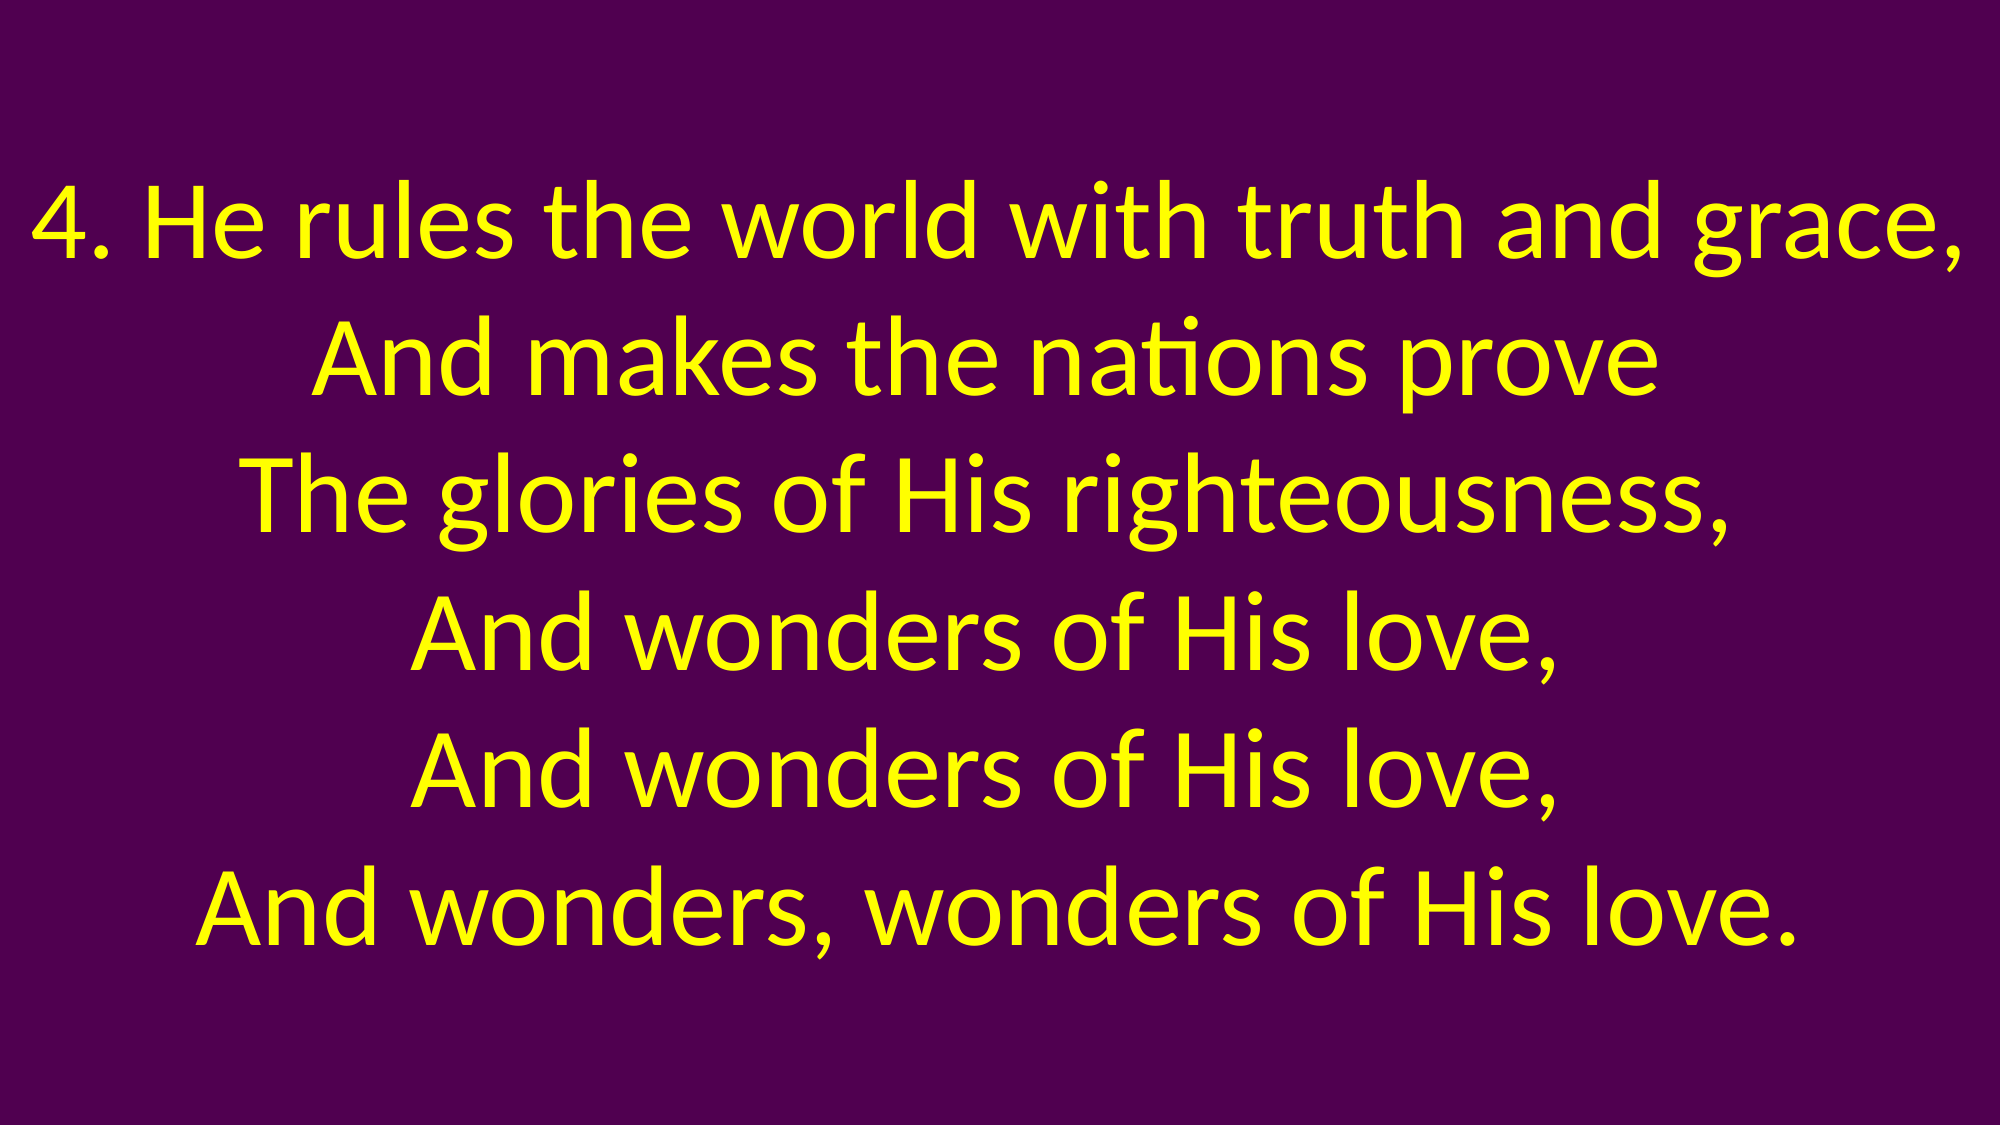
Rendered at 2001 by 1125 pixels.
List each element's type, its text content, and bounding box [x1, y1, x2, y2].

text_box 4. He rules the world with truth and grace, And makes the nations prove The glories of His righteousness, And wonders of His love, And wonders of His love, And wonders, wonders of His love. [0, 138, 2000, 976]
